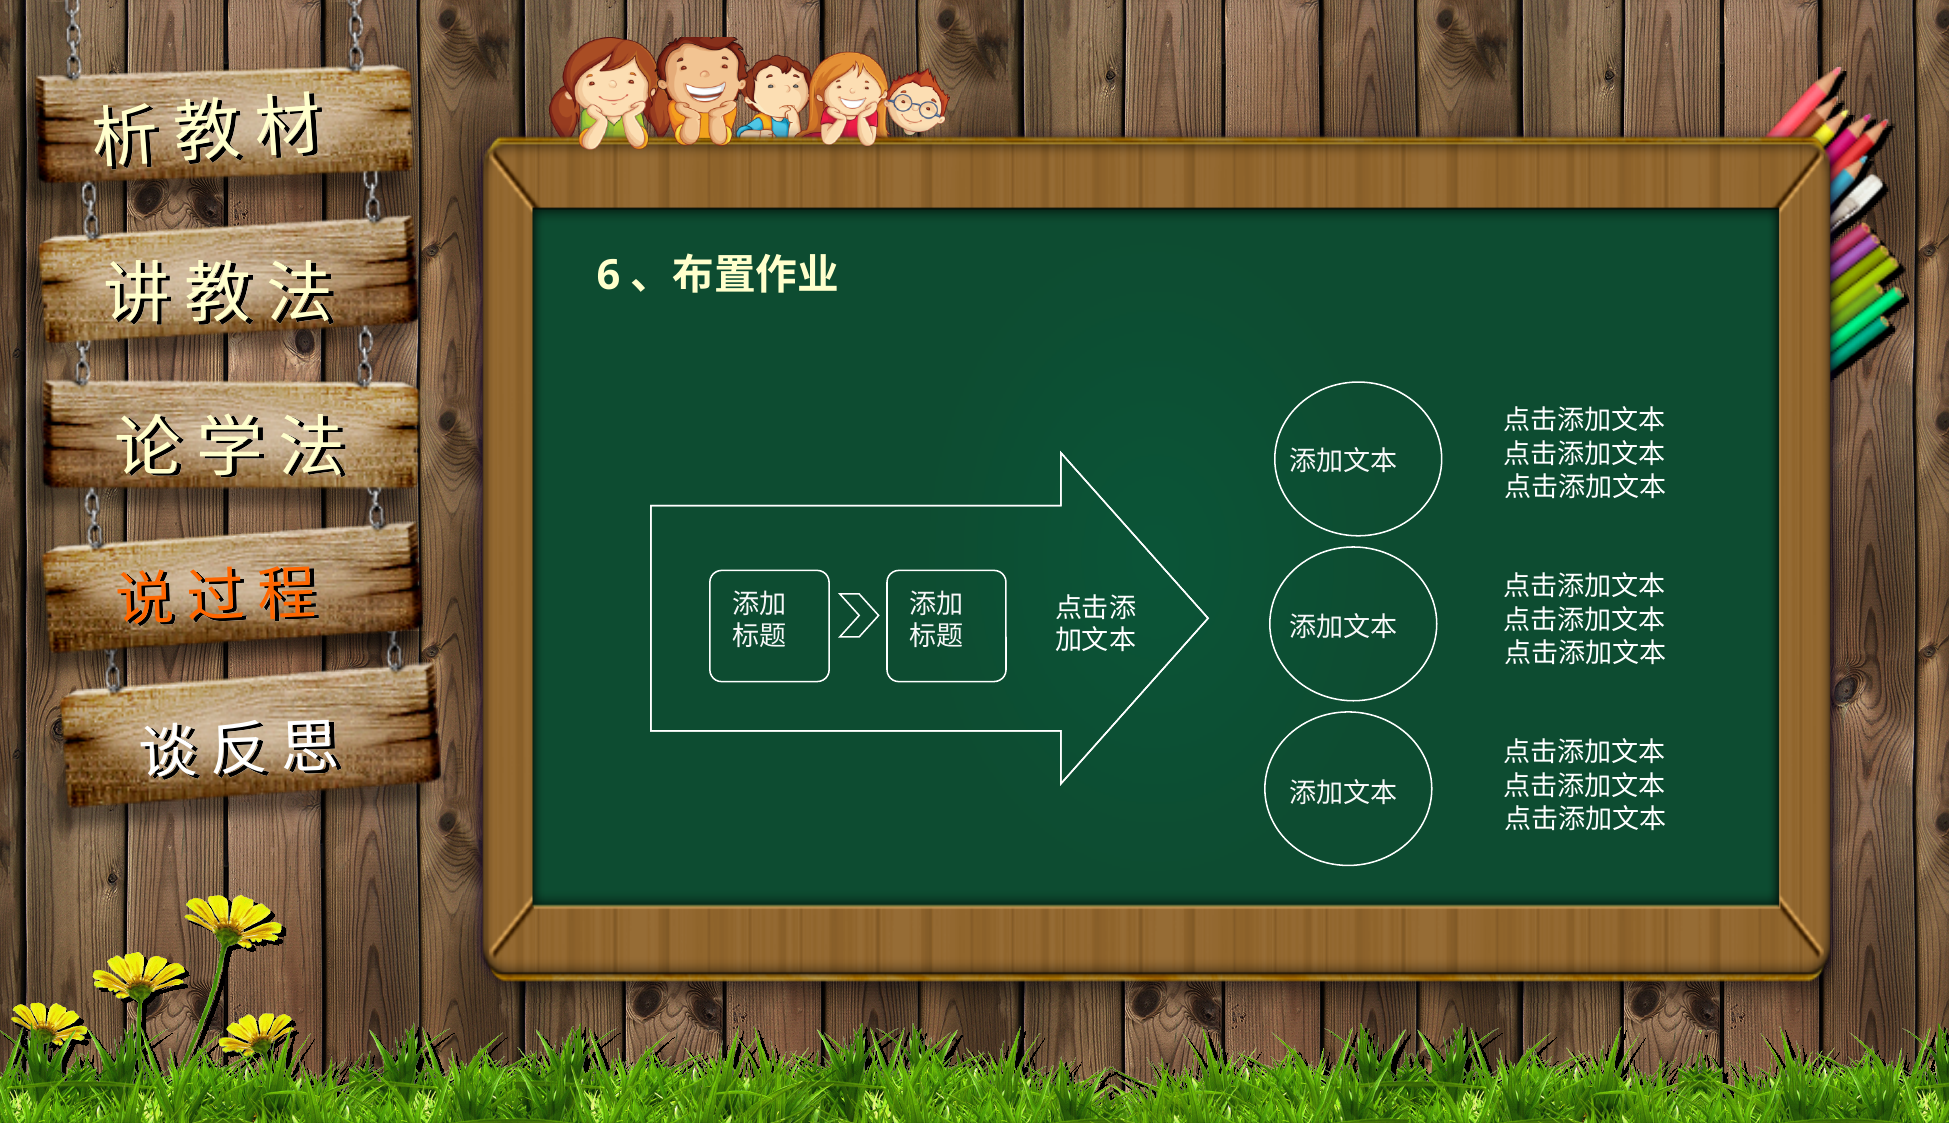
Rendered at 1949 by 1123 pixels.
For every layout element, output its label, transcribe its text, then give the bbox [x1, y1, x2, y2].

text_box 添加文本 [1272, 770, 1415, 814]
text_box [1277, 382, 1442, 536]
text_box 点击添加文本 [1493, 464, 1696, 508]
text_box 点击添加文本 [1492, 762, 1703, 806]
text_box 点击添加文本 [1492, 563, 1703, 596]
text_box 6、布置作业 [581, 240, 854, 306]
text_box 点击添加文本 [1492, 430, 1703, 474]
text_box 点击添加文本 [1493, 630, 1696, 674]
text_box 点击添加文本 [1492, 596, 1703, 641]
text_box 添加文本 [1272, 604, 1415, 648]
text_box 点击添加文本 [1493, 796, 1696, 840]
text_box [650, 452, 1209, 784]
text_box [1264, 711, 1432, 866]
picture [0, 0, 1949, 1123]
text_box 添加文本 [1272, 438, 1415, 482]
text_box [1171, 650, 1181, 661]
text_box 点击添加文本 [1492, 396, 1703, 430]
text_box 点击添加文本 [1492, 729, 1703, 762]
text_box [1272, 546, 1437, 701]
